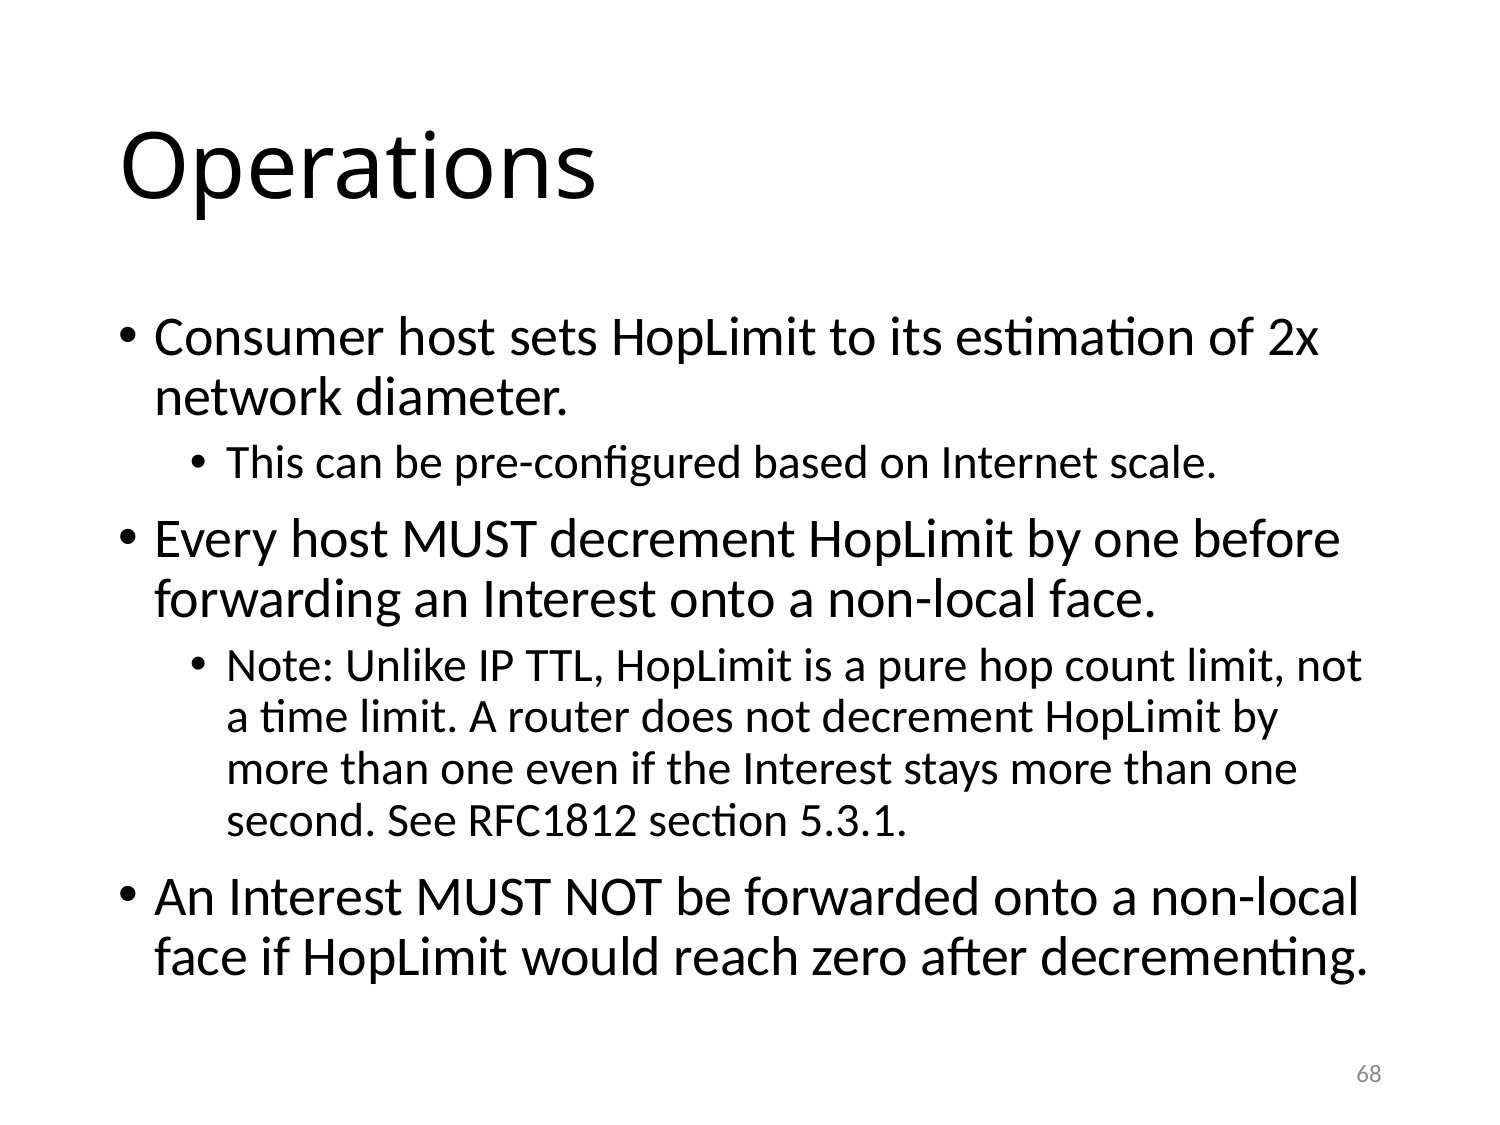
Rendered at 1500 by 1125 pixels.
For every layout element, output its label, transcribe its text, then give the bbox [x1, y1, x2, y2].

slide_number 68 [1059, 1042, 1397, 1103]
list Consumer host sets HopLimit to its estimation of 2x network diameter. This can be pre-configured based on Internet scale. Every host MUST decrement HopLimit by one before forwarding an Interest onto a non-local face. Note: Unlike IP TTL, HopLimit is a pure hop count limit, not a time limit. A router does not decrement HopLimit by more than one even if the Interest stays more than one second. See RFC1812 section 5.3.1. An Interest MUST NOT be forwarded onto a non-local face if HopLimit would reach zero after decrementing. [103, 299, 1397, 1014]
title Operations [103, 59, 1397, 278]
